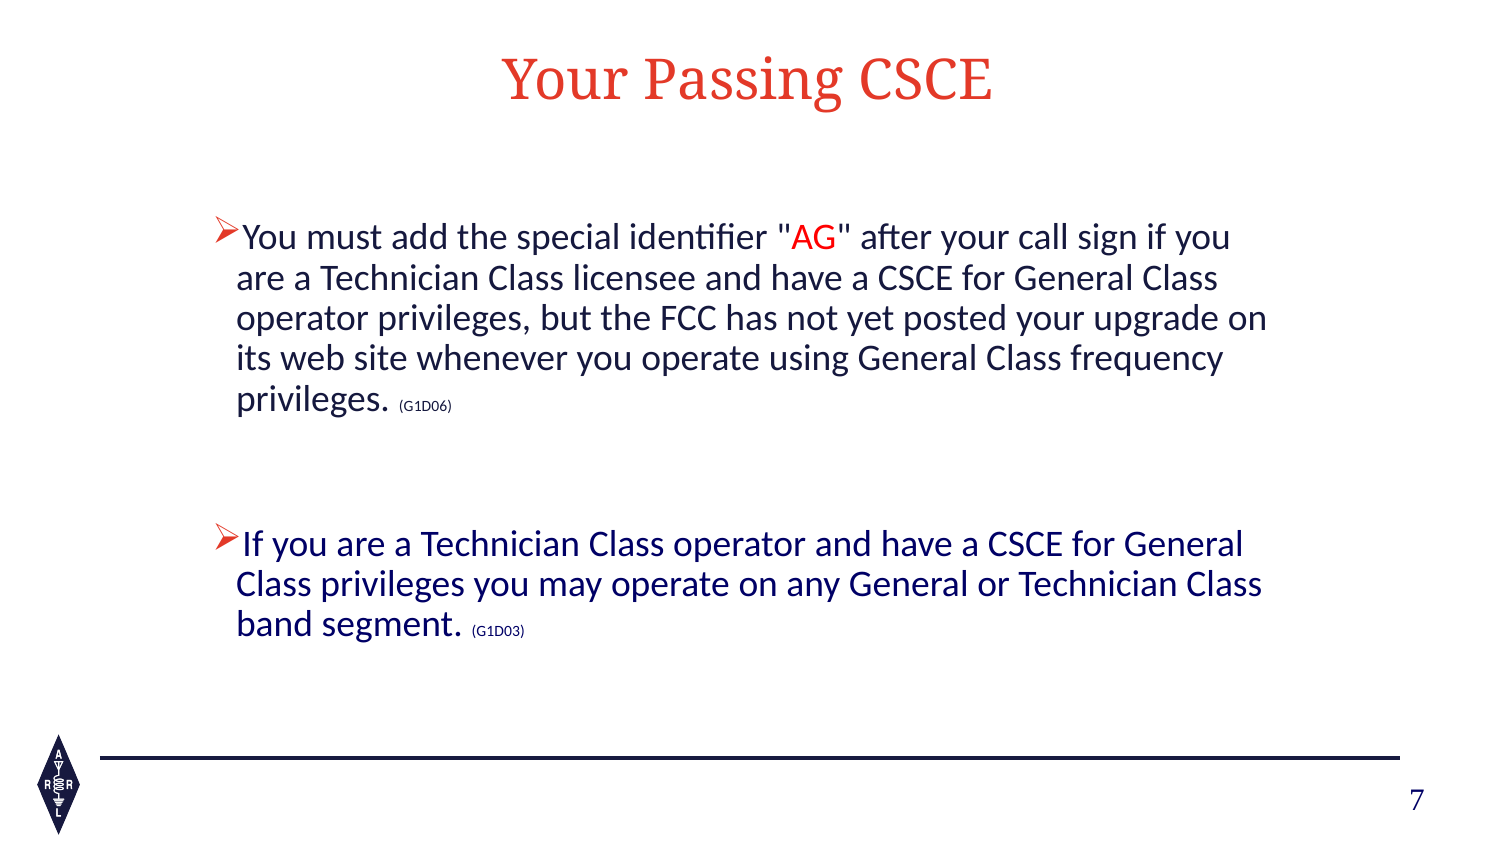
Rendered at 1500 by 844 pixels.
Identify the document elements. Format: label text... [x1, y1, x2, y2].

list You must add the special identifier "AG" after your call sign if you are a Technician Class licensee and have a CSCE for General Class operator privileges, but the FCC has not yet posted your upgrade on its web site whenever you operate using General Class frequency privileges. (G1D06) If you are a Technician Class operator and have a CSCE for General Class privileges you may operate on any General or Technician Class band segment. (G1D03) [212, 144, 1288, 755]
slide_number 7 [1358, 768, 1425, 827]
picture [37, 734, 80, 835]
title Your Passing CSCE [101, 44, 1395, 145]
